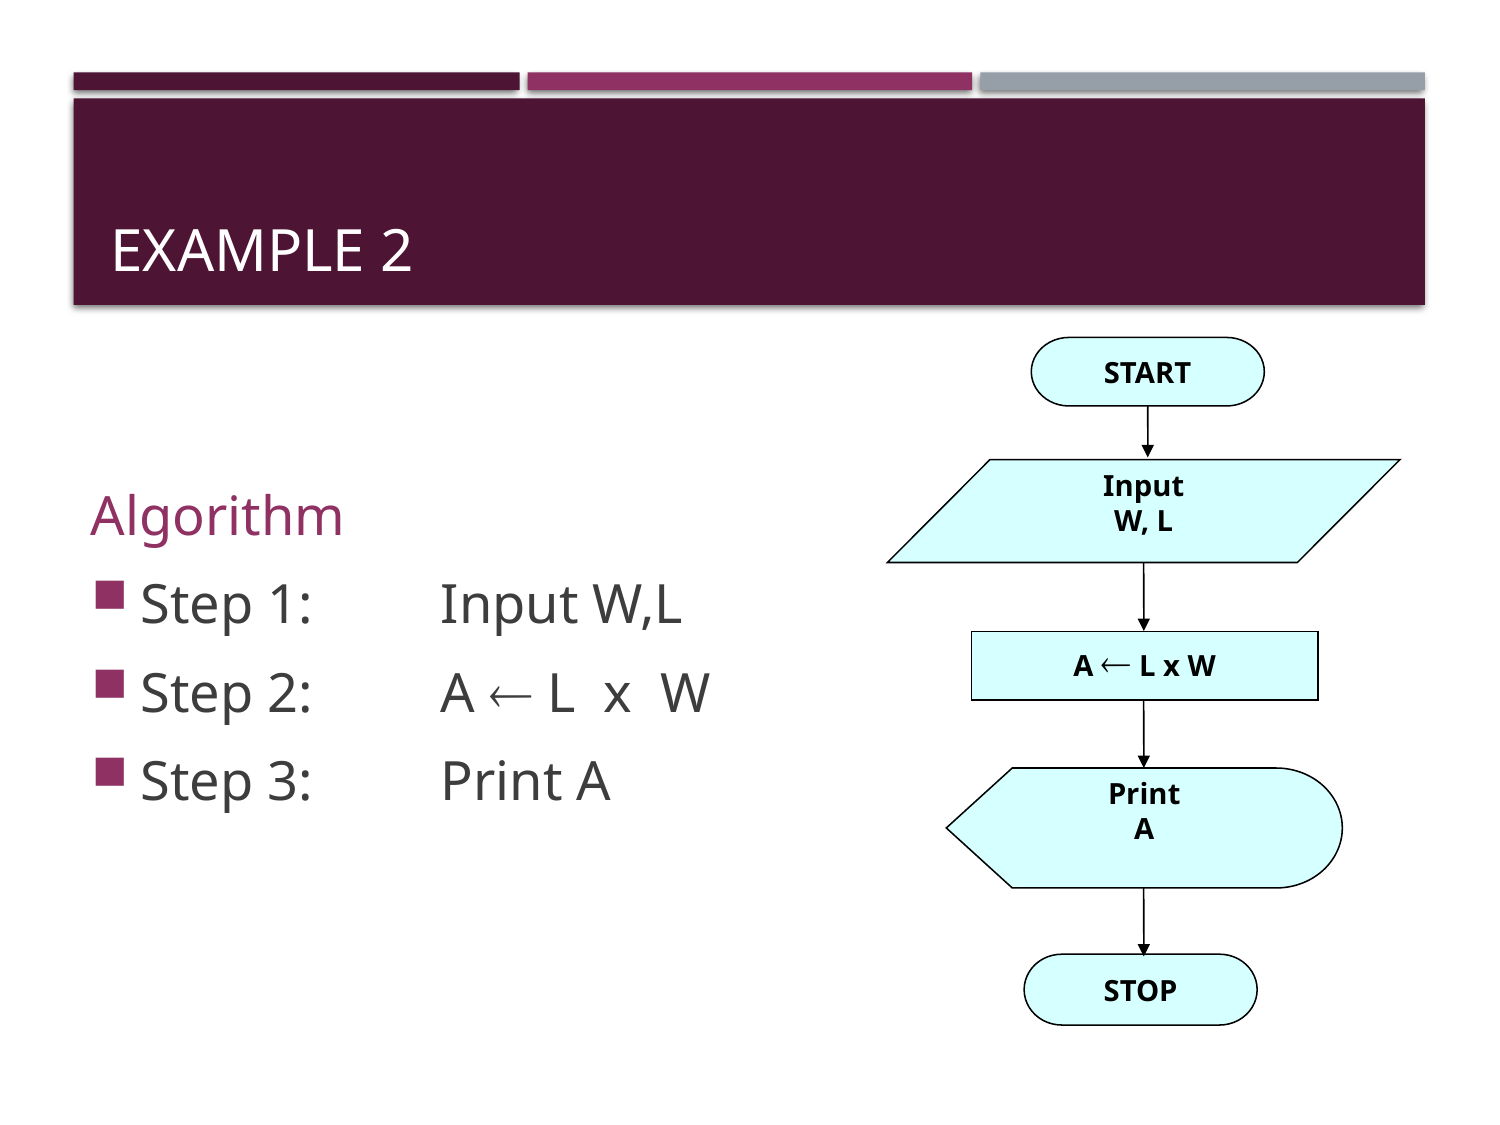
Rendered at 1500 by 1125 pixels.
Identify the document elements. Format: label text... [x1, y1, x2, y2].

title Example 2 [95, 112, 1406, 291]
list Algorithm Step 1: Input W,L Step 2: A  L x W Step 3: Print A [75, 371, 826, 1010]
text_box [886, 336, 1401, 1026]
